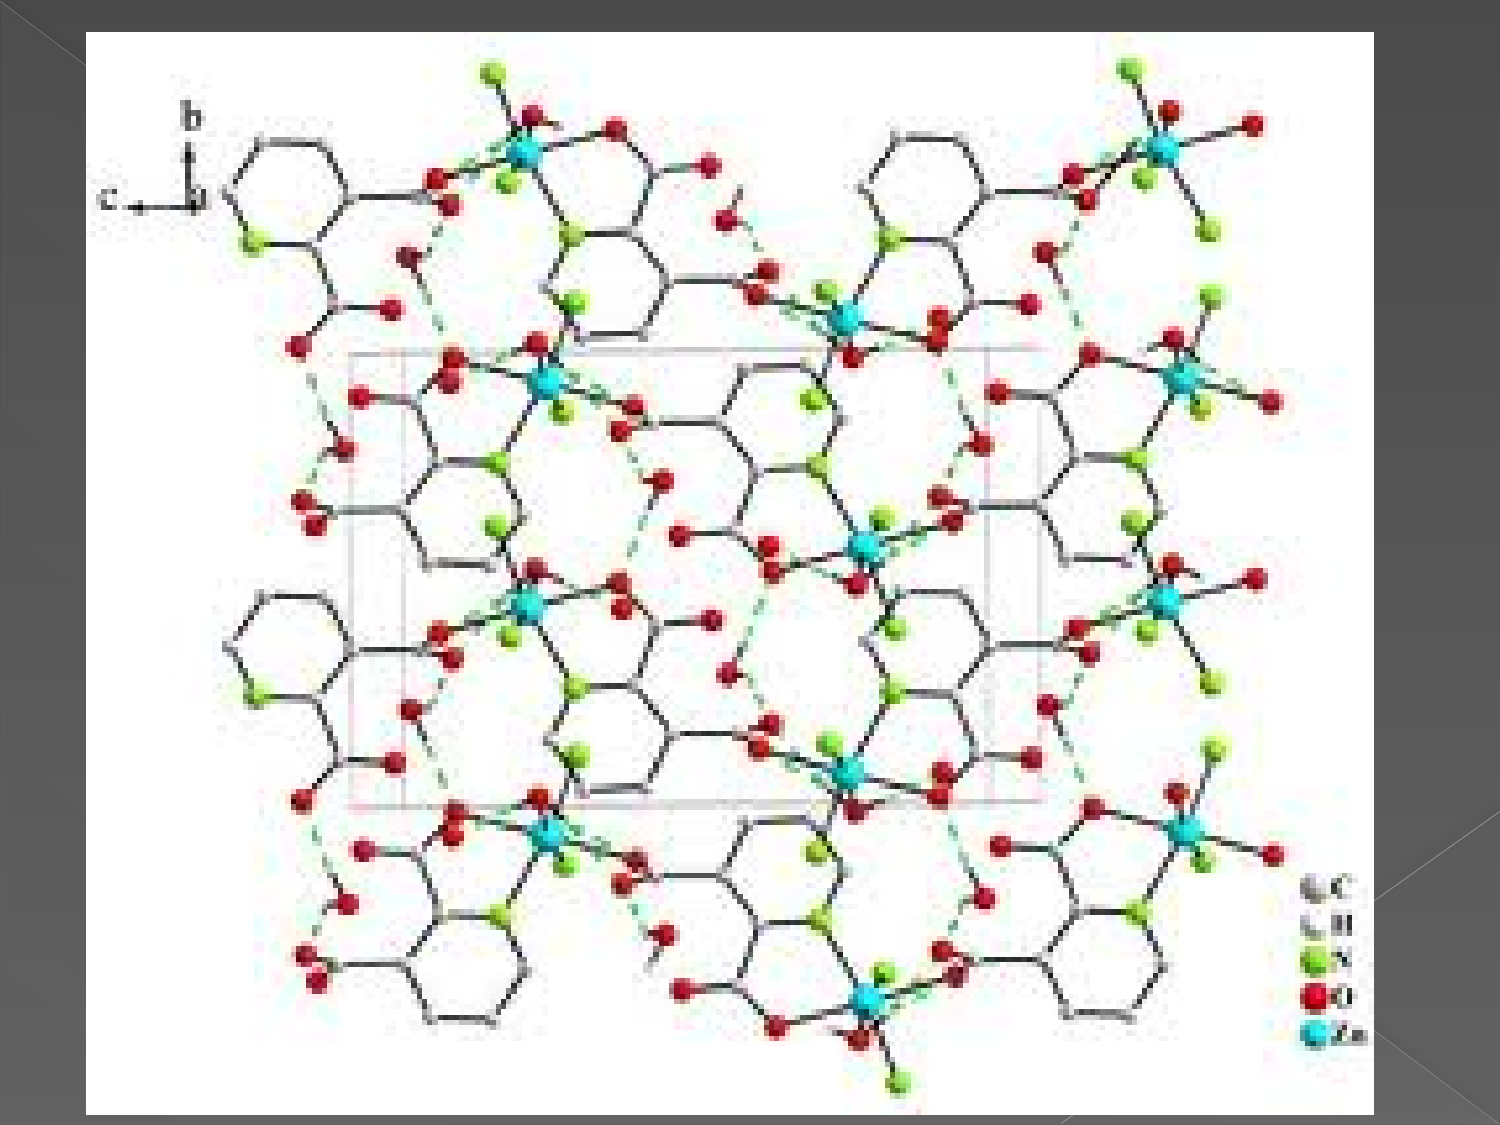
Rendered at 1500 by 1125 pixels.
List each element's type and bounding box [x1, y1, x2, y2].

picture [86, 31, 1375, 1115]
